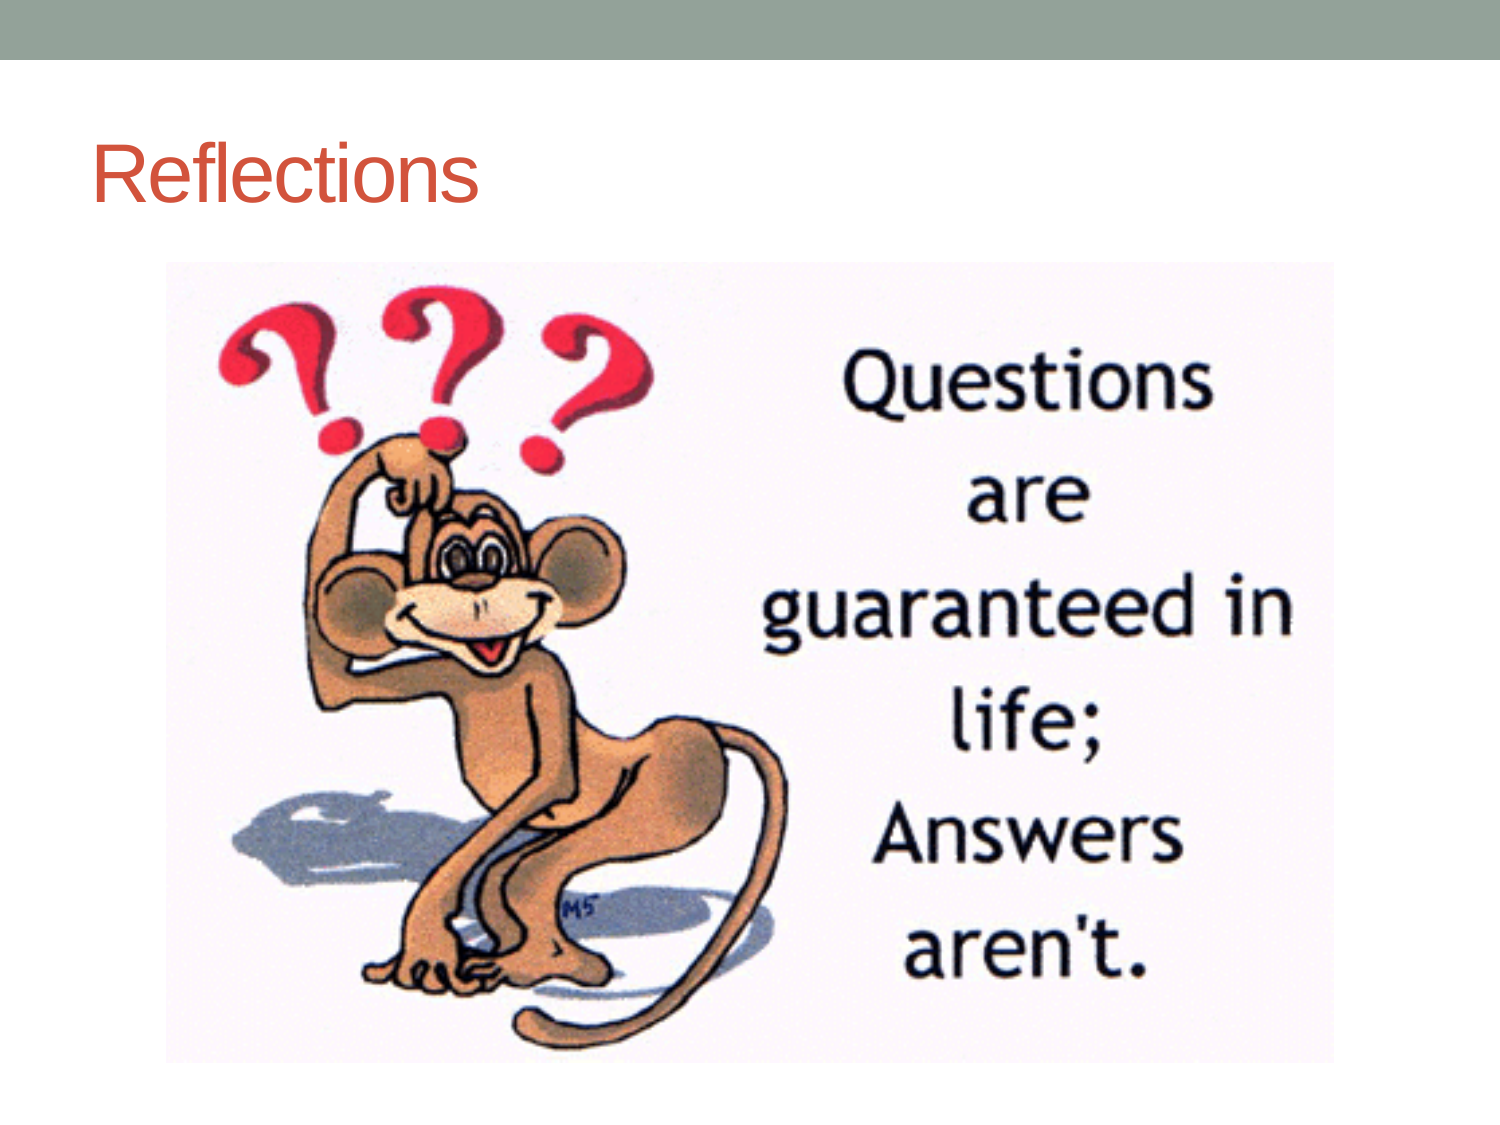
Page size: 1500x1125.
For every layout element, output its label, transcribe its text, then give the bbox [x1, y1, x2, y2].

title Reflections [75, 87, 1425, 250]
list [74, 262, 1426, 1063]
